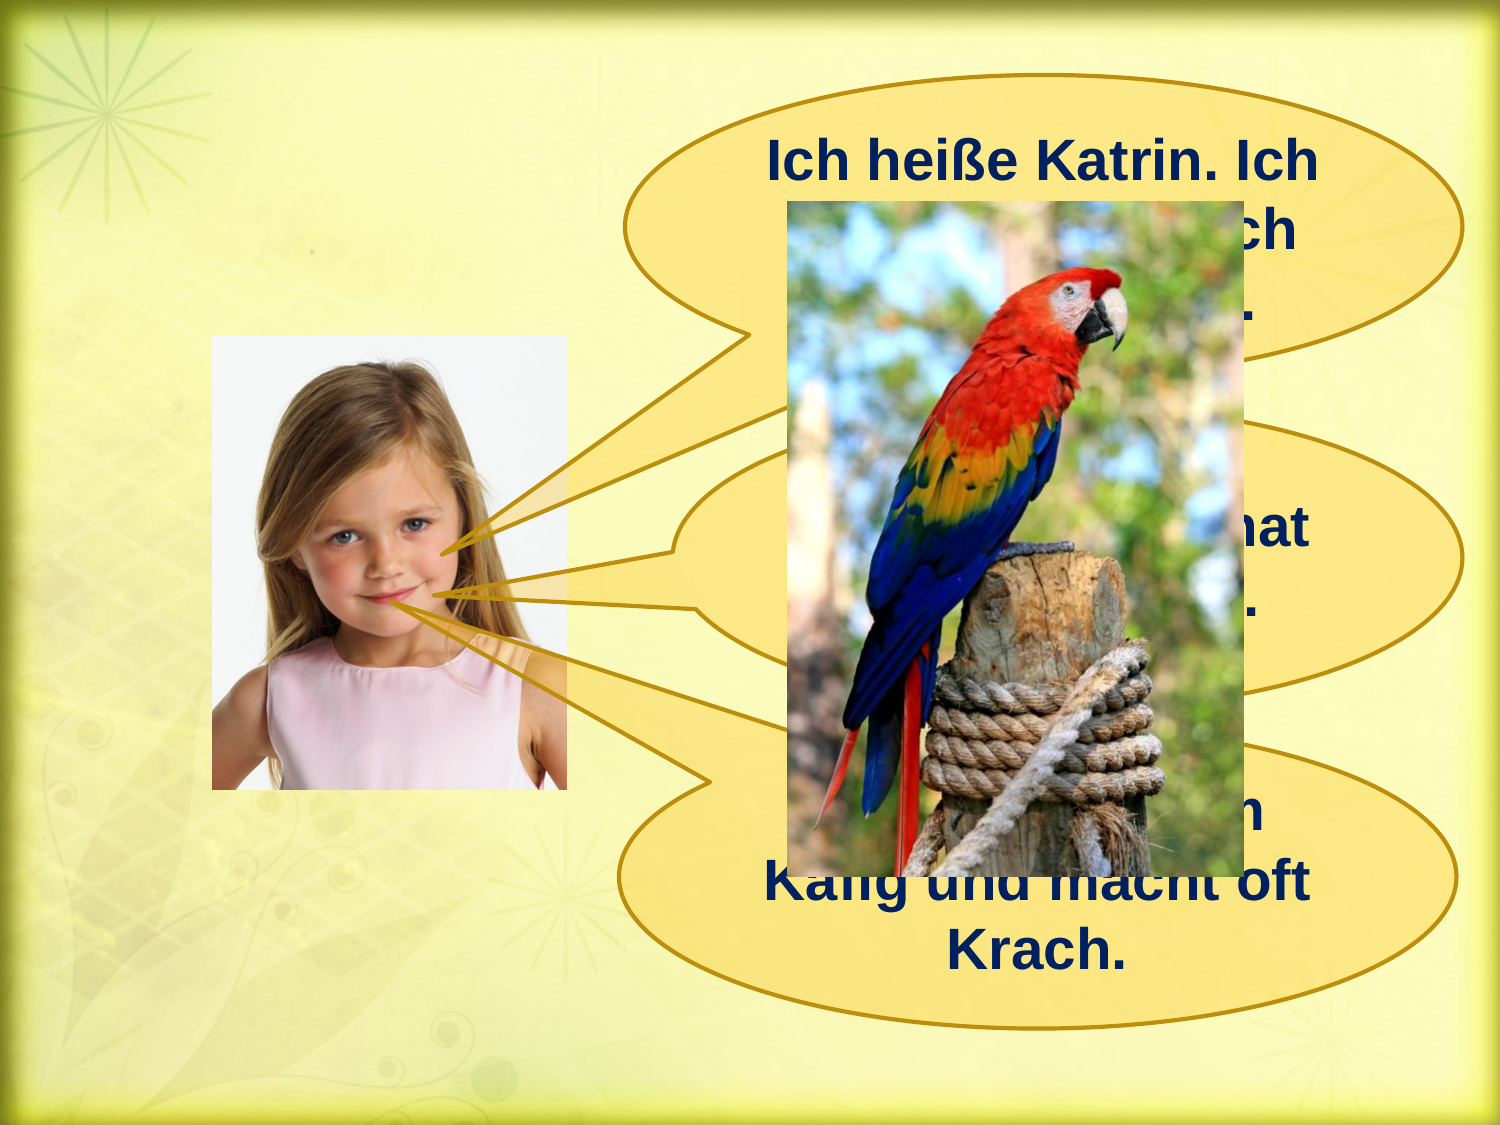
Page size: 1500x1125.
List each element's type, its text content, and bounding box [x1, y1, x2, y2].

text_box Ich heiße Katrin. Ich bin 8 Jahre alt. Ich wohne in Paris. [571, 72, 1465, 502]
text_box Mein Haustier hat bunte Federn. [1248, 420, 1465, 695]
picture [0, 0, 1500, 1125]
text_box Mein Haustier hat bunte Federn. [571, 450, 782, 665]
text_box Es sitzt in einem Käfig und macht oft Krach. [571, 657, 1459, 1031]
